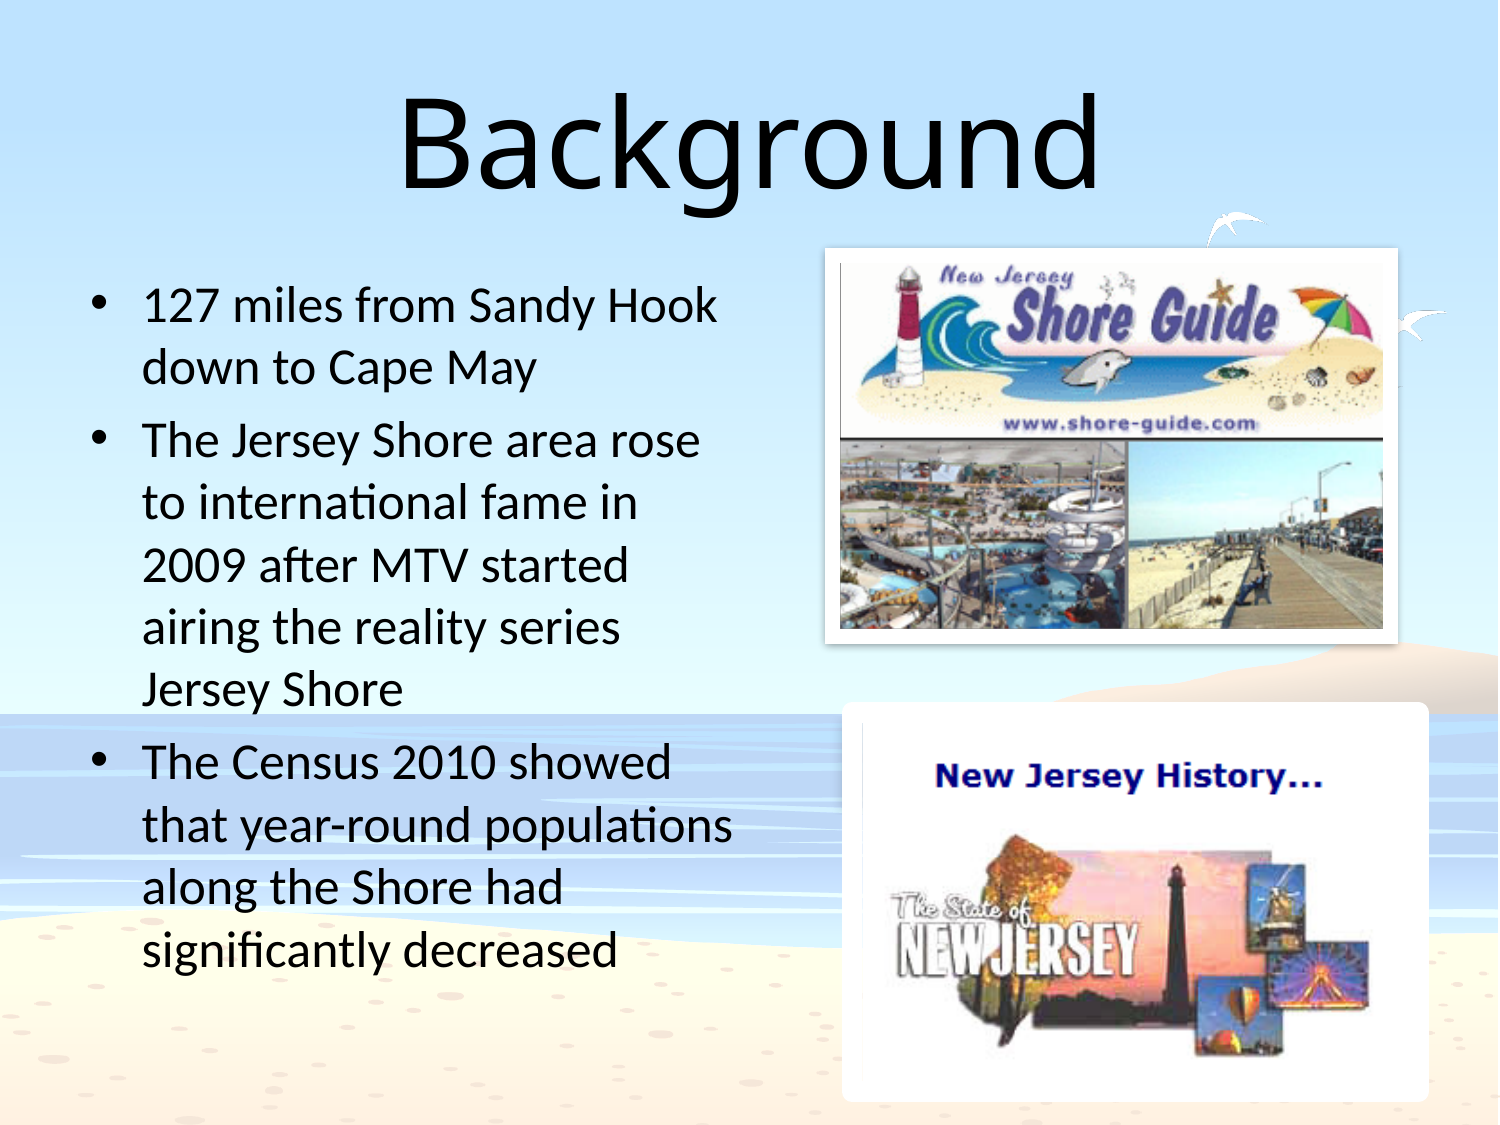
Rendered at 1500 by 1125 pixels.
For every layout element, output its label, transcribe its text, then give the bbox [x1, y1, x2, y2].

picture [862, 722, 1409, 1082]
list 127 miles from Sandy Hook down to Cape May The Jersey Shore area rose to international fame in 2009 after MTV started airing the reality series Jersey Shore The Census 2010 showed that year-round populations along the Shore had significantly decreased [74, 262, 753, 1053]
picture [1066, 212, 1447, 463]
title Background [74, 44, 1426, 233]
picture [839, 262, 1384, 630]
